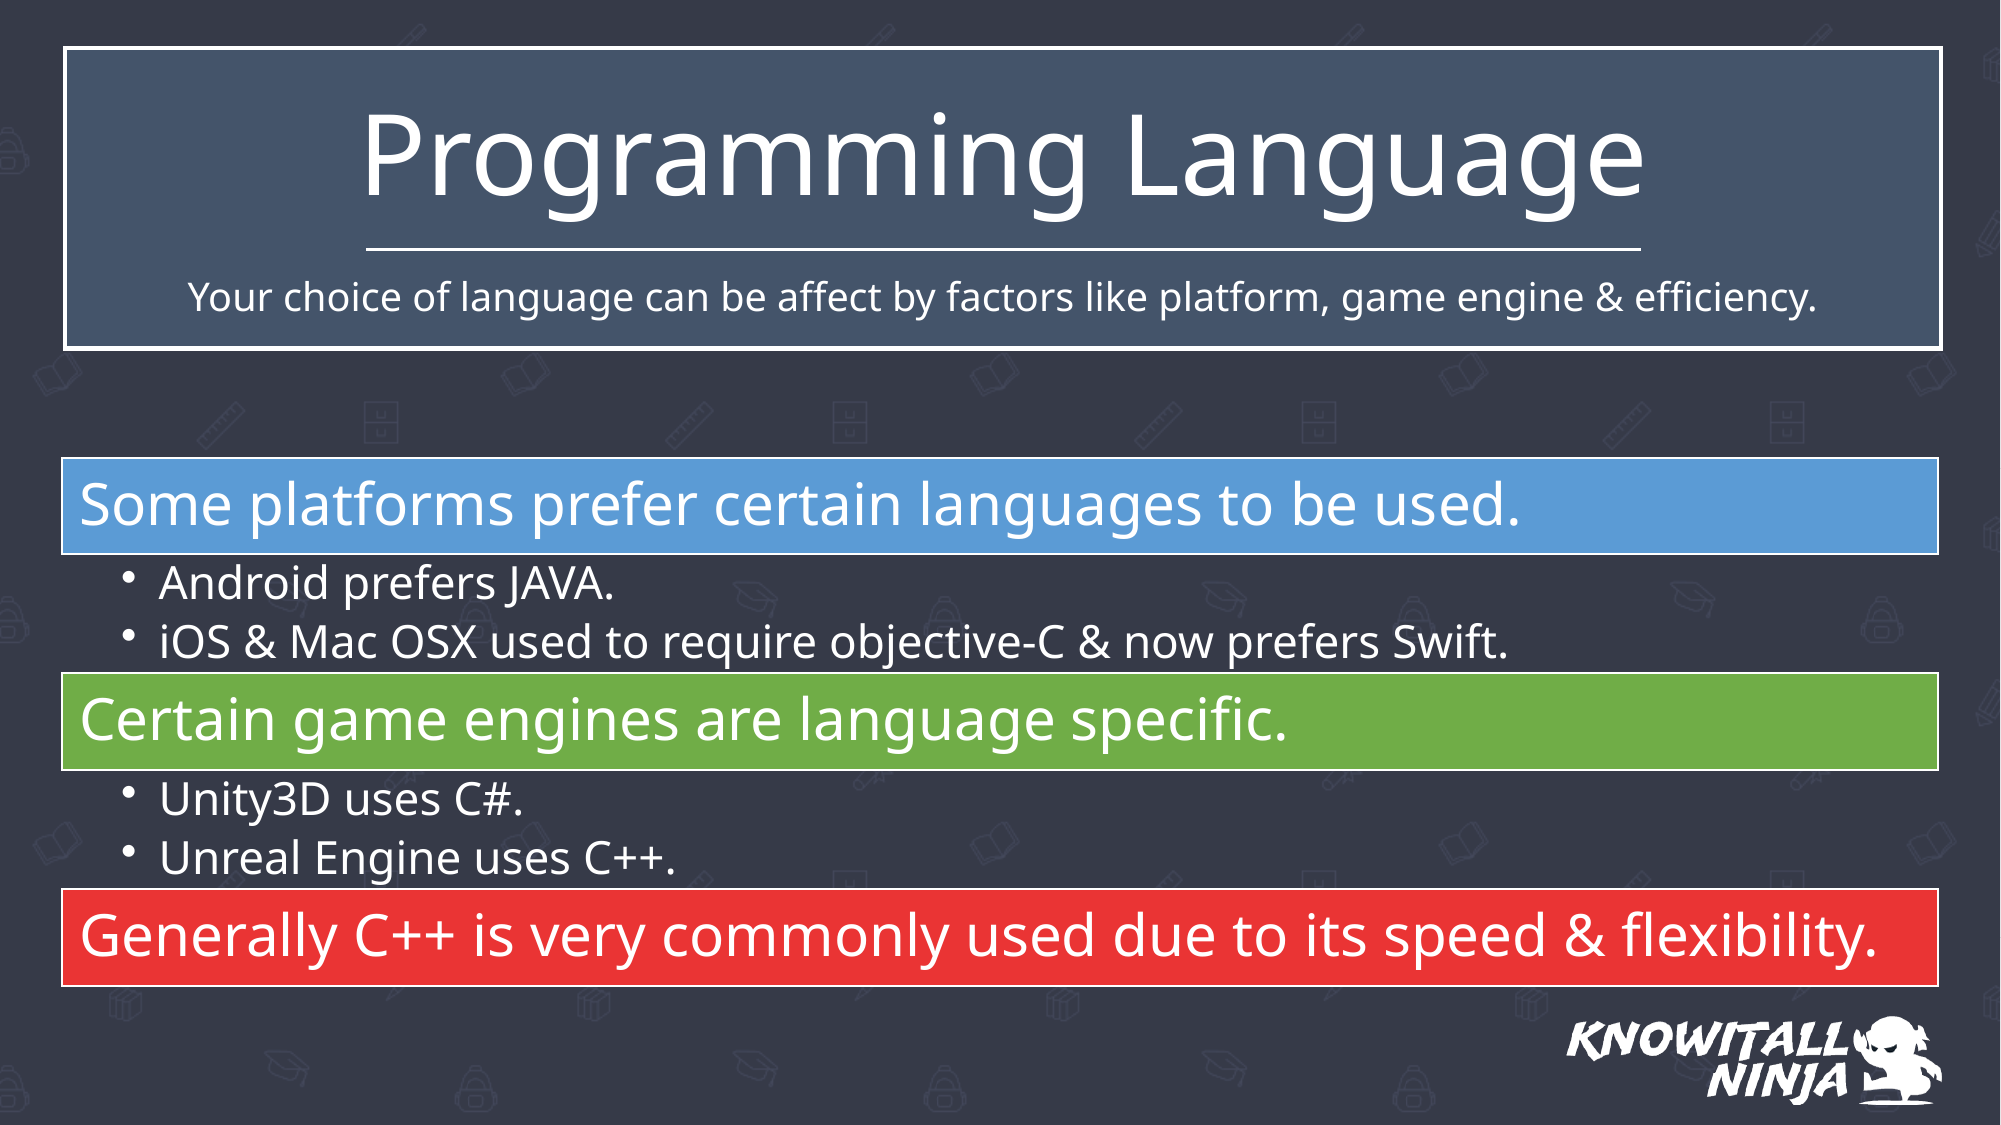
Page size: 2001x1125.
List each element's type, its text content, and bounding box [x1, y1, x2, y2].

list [61, 451, 1939, 992]
title Programming Language [140, 48, 1866, 269]
picture [0, 0, 2001, 1125]
list Your choice of language can be affect by factors like platform, game engine & efficiency. [140, 269, 1866, 349]
